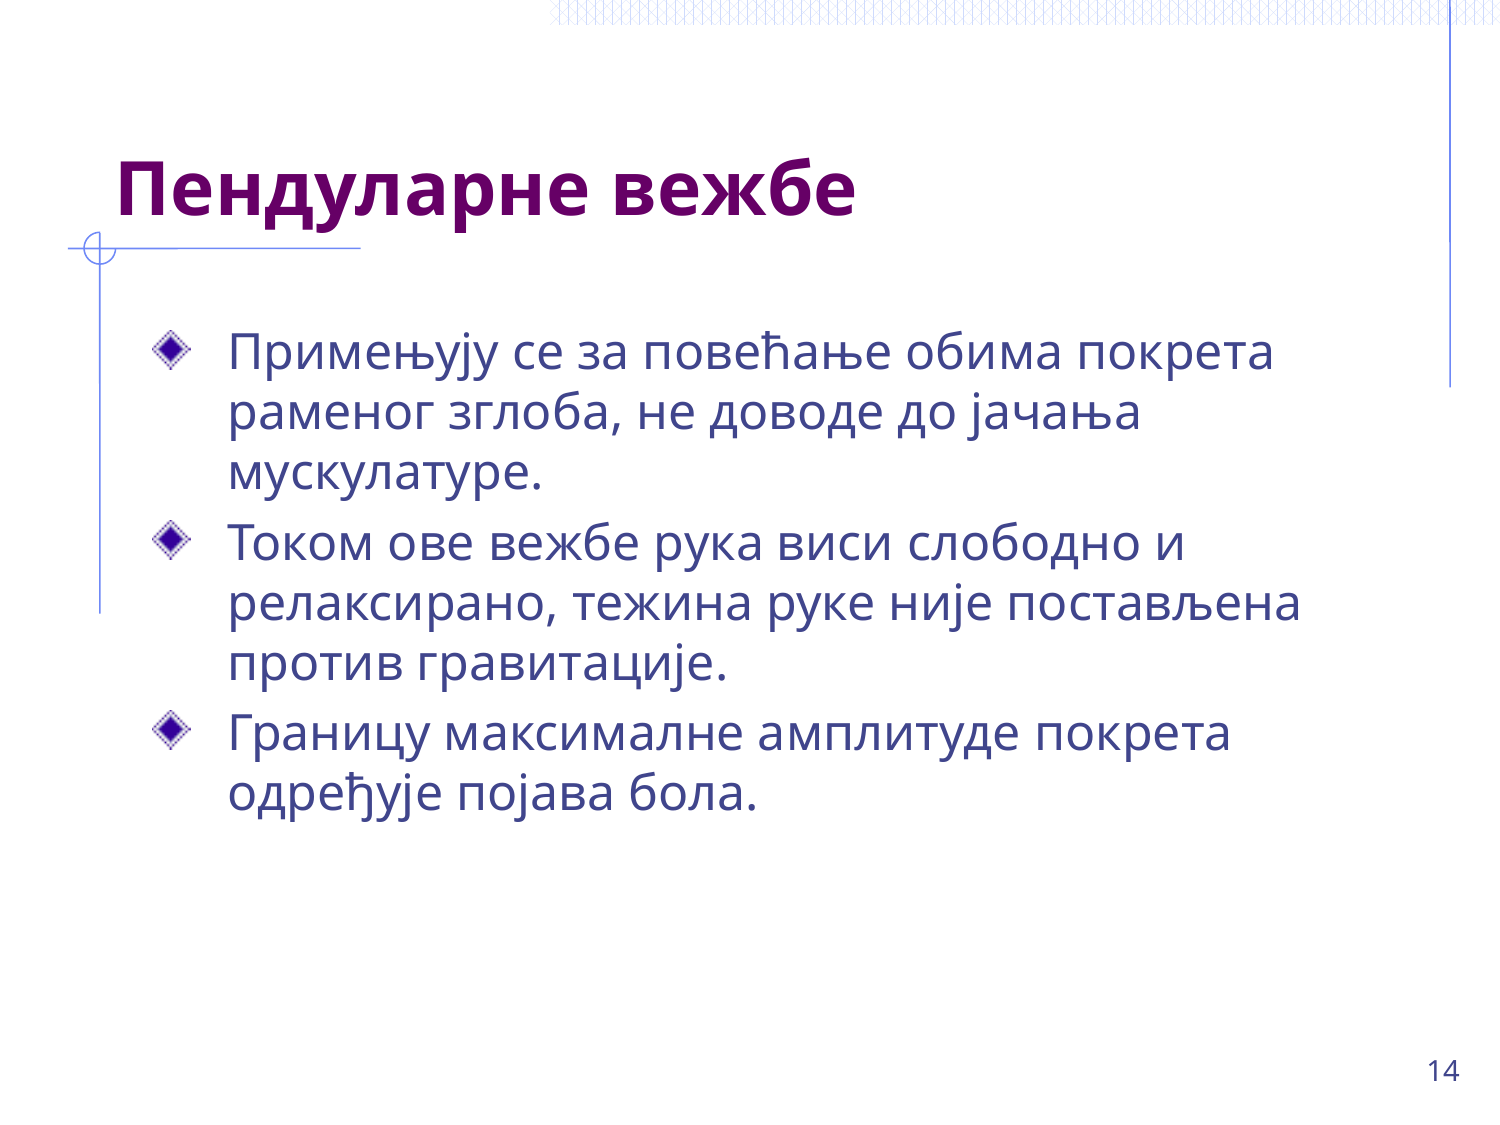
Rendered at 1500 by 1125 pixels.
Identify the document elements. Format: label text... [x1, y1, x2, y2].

slide_number 14 [1162, 1025, 1475, 1100]
picture [152, 520, 191, 560]
title Пендуларне вежбе [99, 49, 1376, 238]
picture [152, 330, 191, 370]
picture [152, 710, 191, 750]
list Примењују се за повећање обима покрета раменог зглоба, не доводе до јачања мускулатуре. Током ове вежбе рука виси слободно и релаксирано, тежина руке није постављена против гравитације. Границу максималне амплитуде покрета одређује појава бола. [137, 312, 1413, 988]
